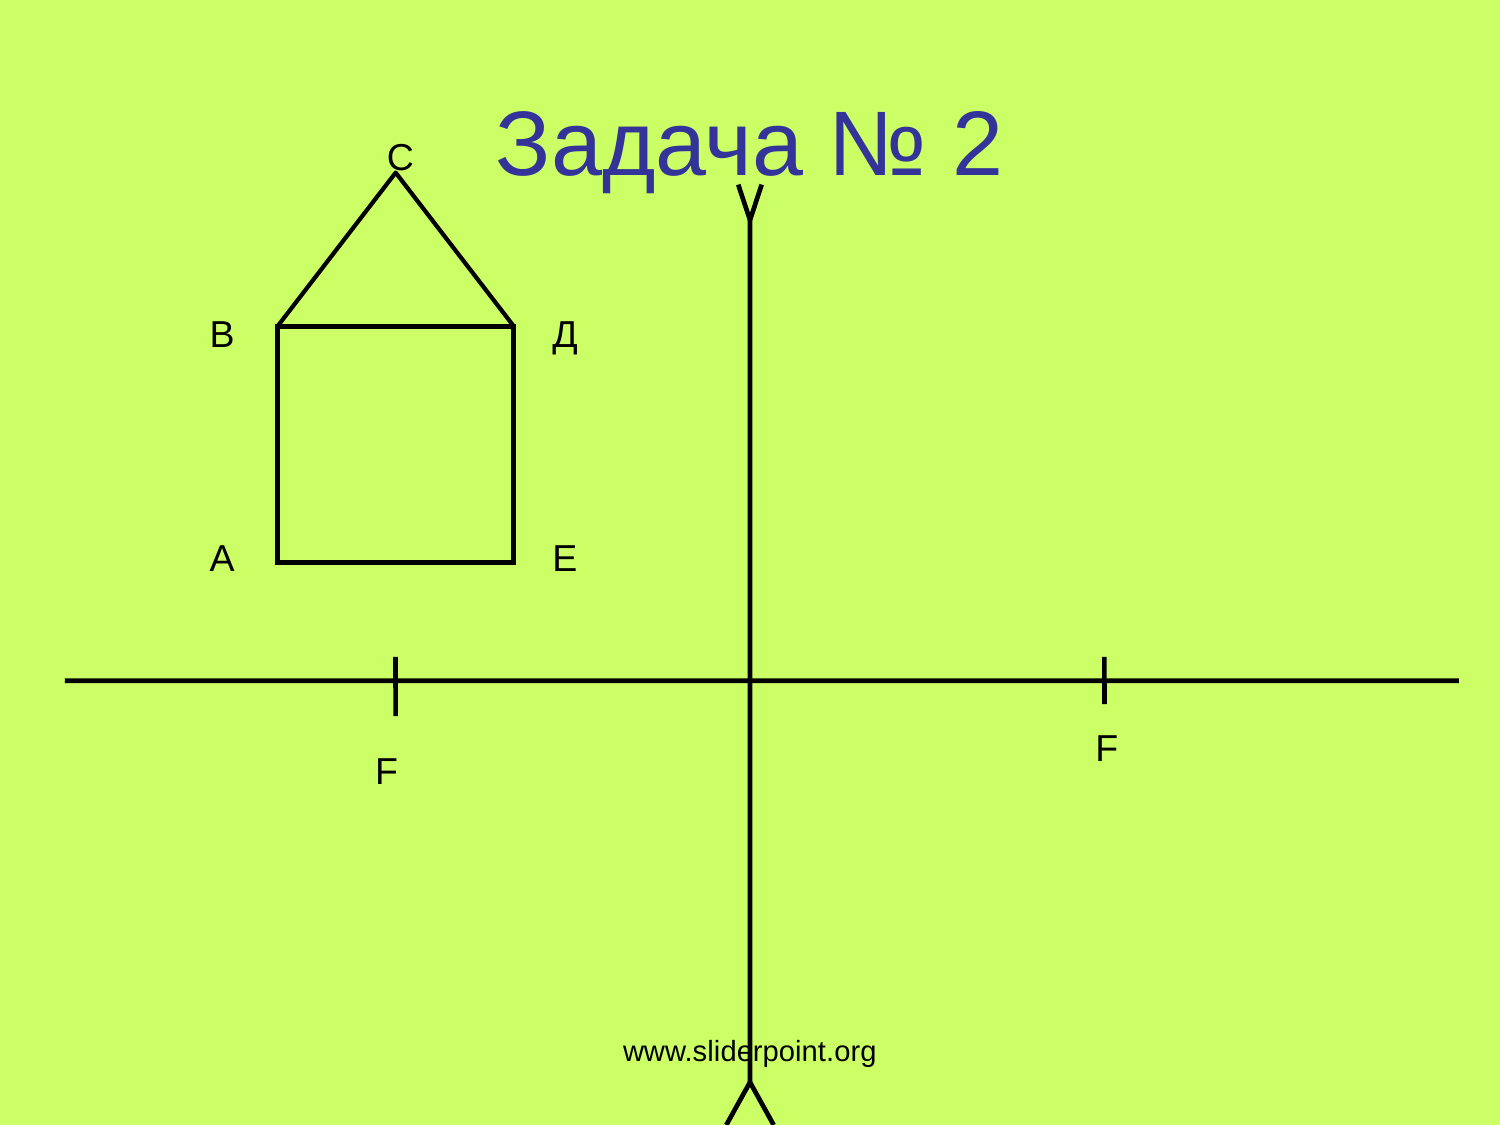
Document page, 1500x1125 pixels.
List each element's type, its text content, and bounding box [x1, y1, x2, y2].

text_box F [1080, 716, 1140, 776]
text_box А [194, 527, 254, 587]
text_box [277, 329, 514, 563]
text_box С [372, 125, 432, 186]
title Задача № 2 [74, 44, 1426, 233]
text_box Е [537, 527, 597, 587]
text_box В [194, 302, 266, 363]
text_box Д [537, 302, 597, 363]
text_box F [360, 739, 420, 800]
text_box [275, 170, 516, 329]
footer www.sliderpoint.org [512, 1024, 988, 1103]
